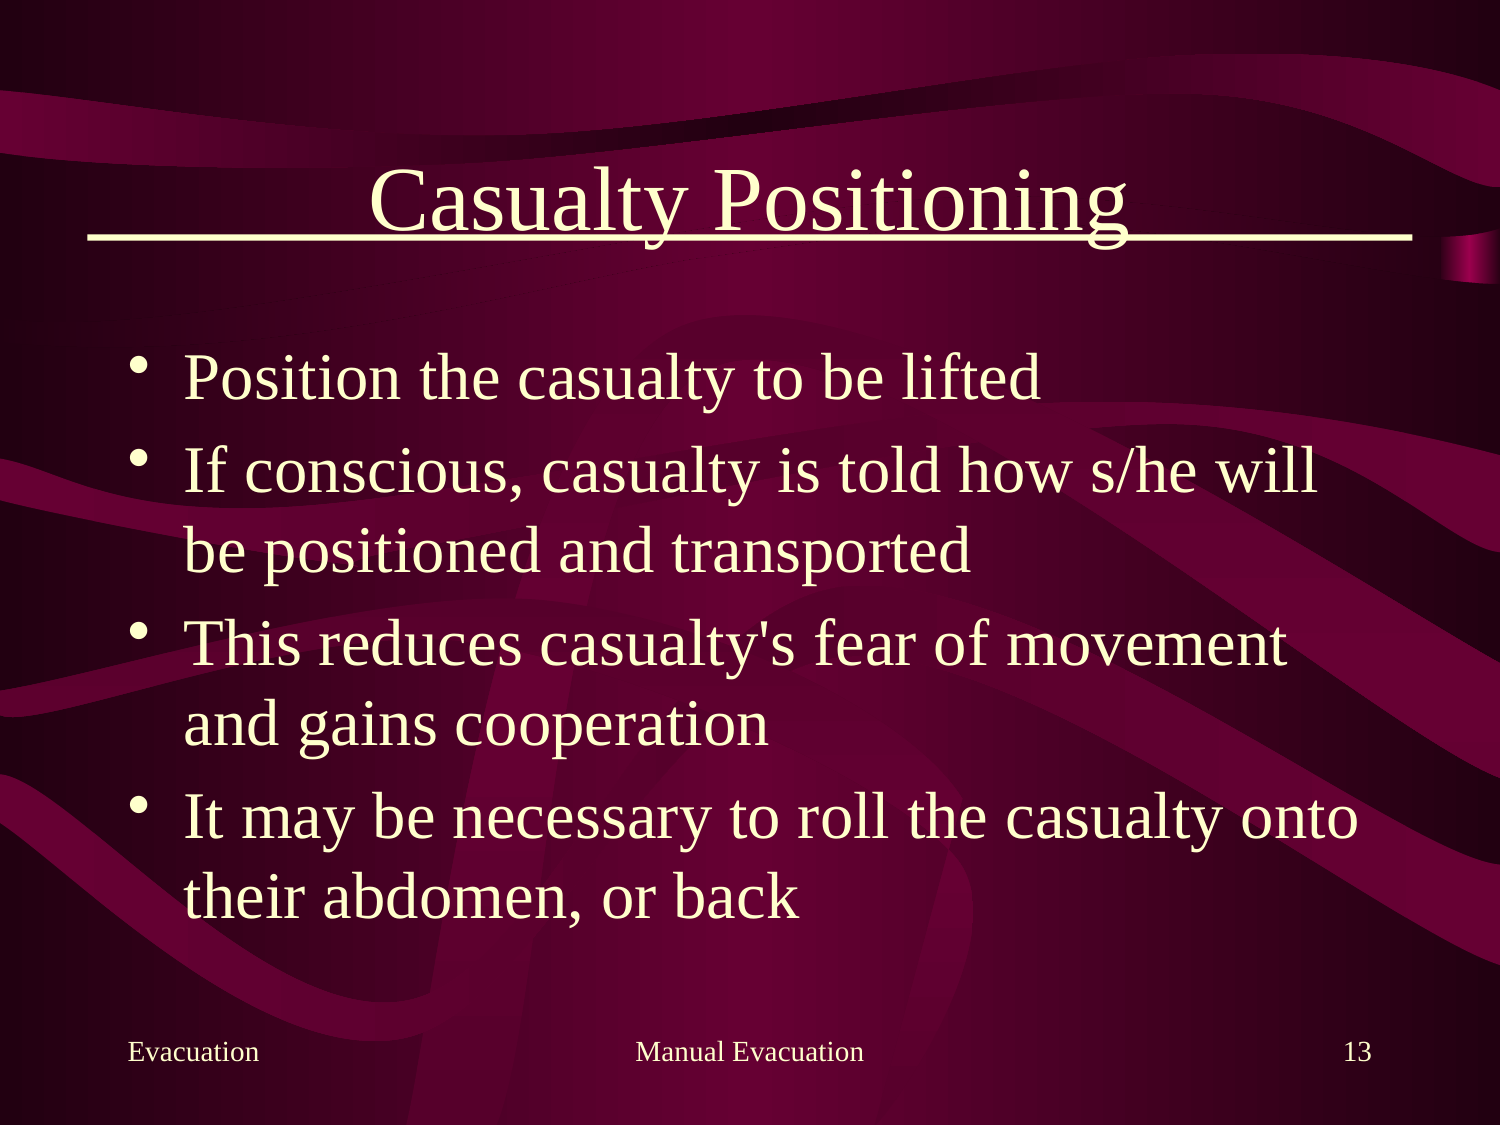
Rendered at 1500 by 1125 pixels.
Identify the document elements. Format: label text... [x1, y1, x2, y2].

slide_number Evacuation [112, 1025, 425, 1100]
list Position the casualty to be lifted If conscious, casualty is told how s/he will be positioned and transported This reduces casualty's fear of movement and gains cooperation It may be necessary to roll the casualty onto their abdomen, or back [112, 324, 1388, 1000]
footer Manual Evacuation [512, 1025, 988, 1100]
title Casualty Positioning [112, 238, 1388, 288]
title Casualty Positioning [112, 99, 1388, 237]
slide_number 13 [1074, 1025, 1388, 1100]
